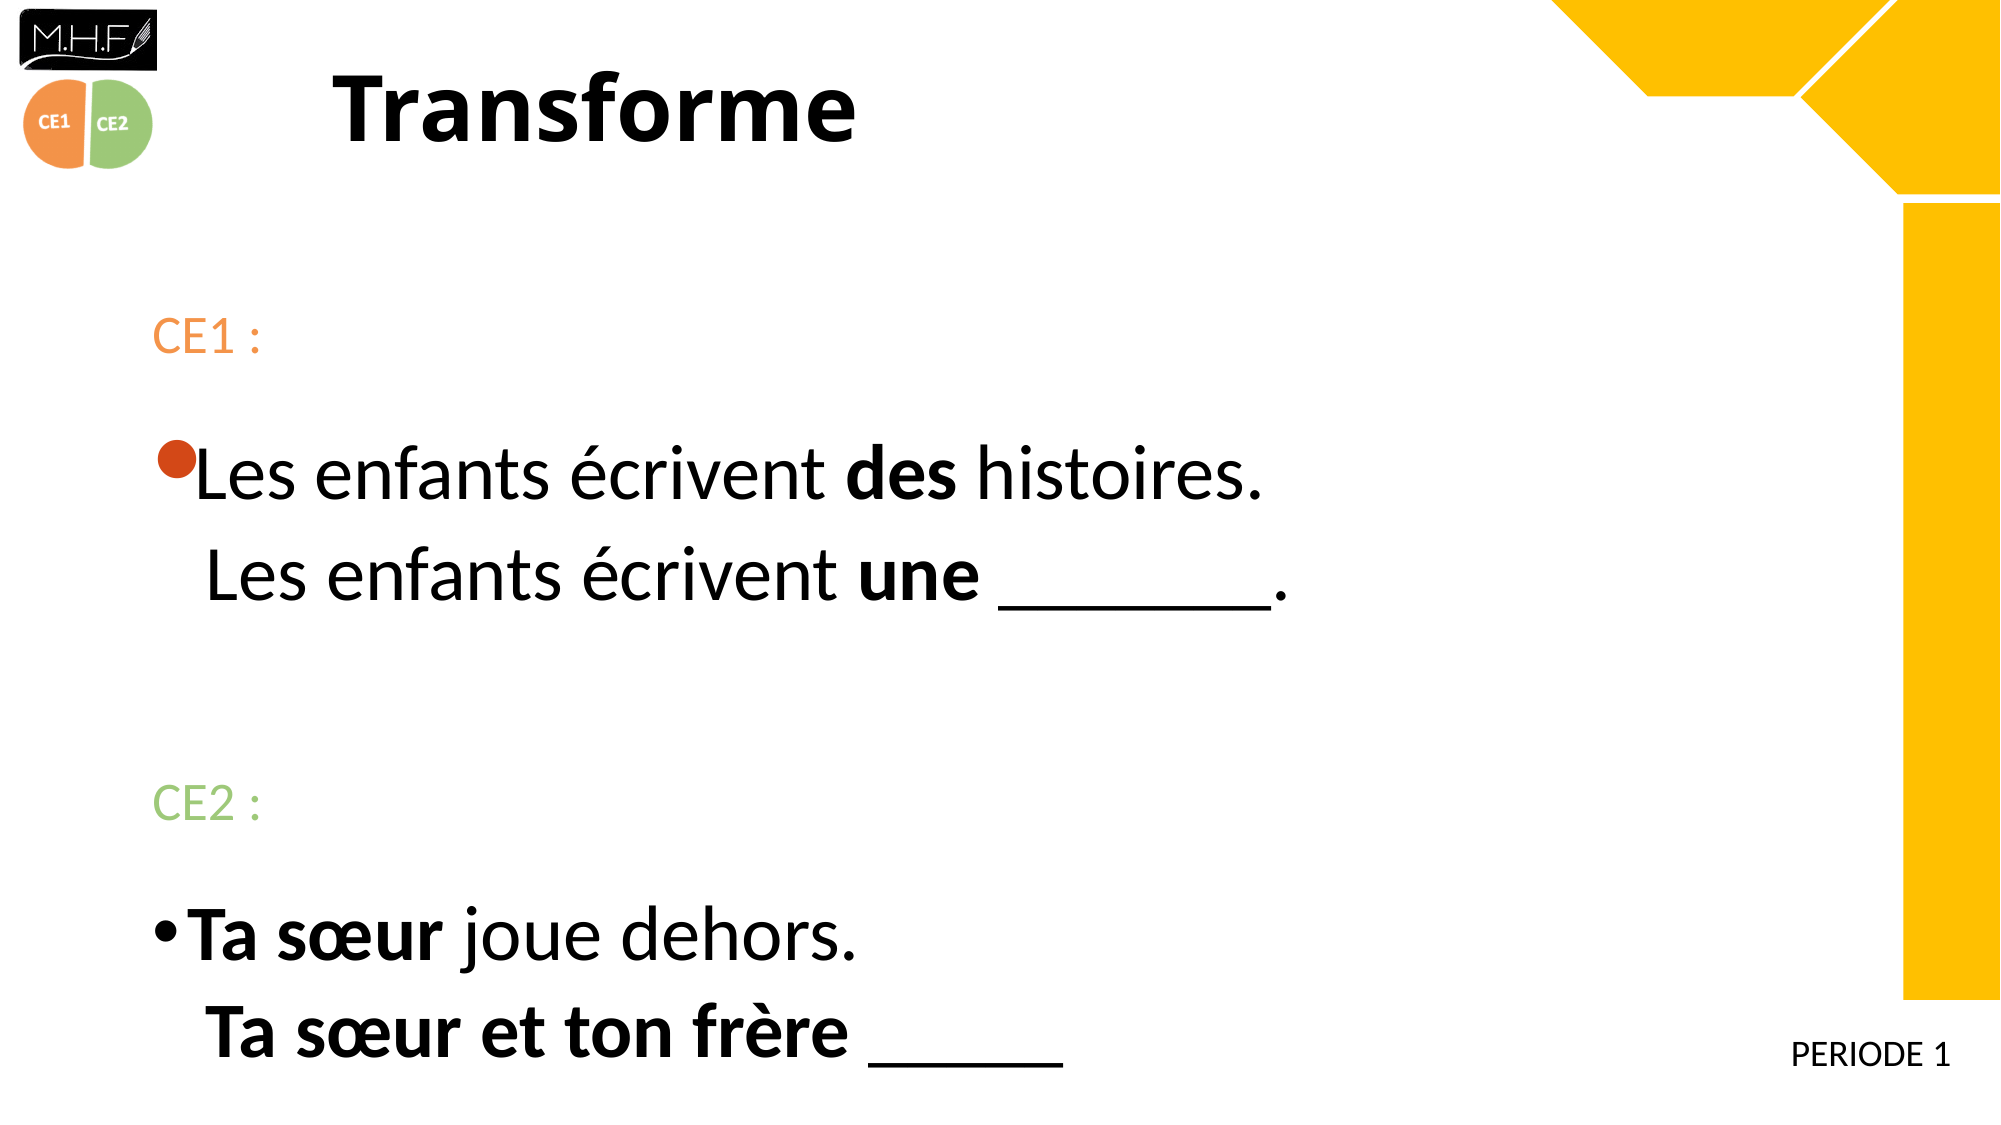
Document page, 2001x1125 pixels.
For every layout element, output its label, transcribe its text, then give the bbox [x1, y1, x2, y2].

text_box [1902, 202, 2000, 1001]
text_box PERIODE 1 [1362, 1021, 1967, 1082]
title Transforme [316, 3, 1863, 221]
picture [1, 7, 177, 207]
list CE1 : Les enfants écrivent des histoires. Les enfants écrivent une _______. CE2 : Ta sœur joue dehors. Ta sœur et ton frère _____ [137, 299, 1863, 1085]
text_box [1799, 0, 2000, 196]
text_box [1549, 0, 1892, 98]
